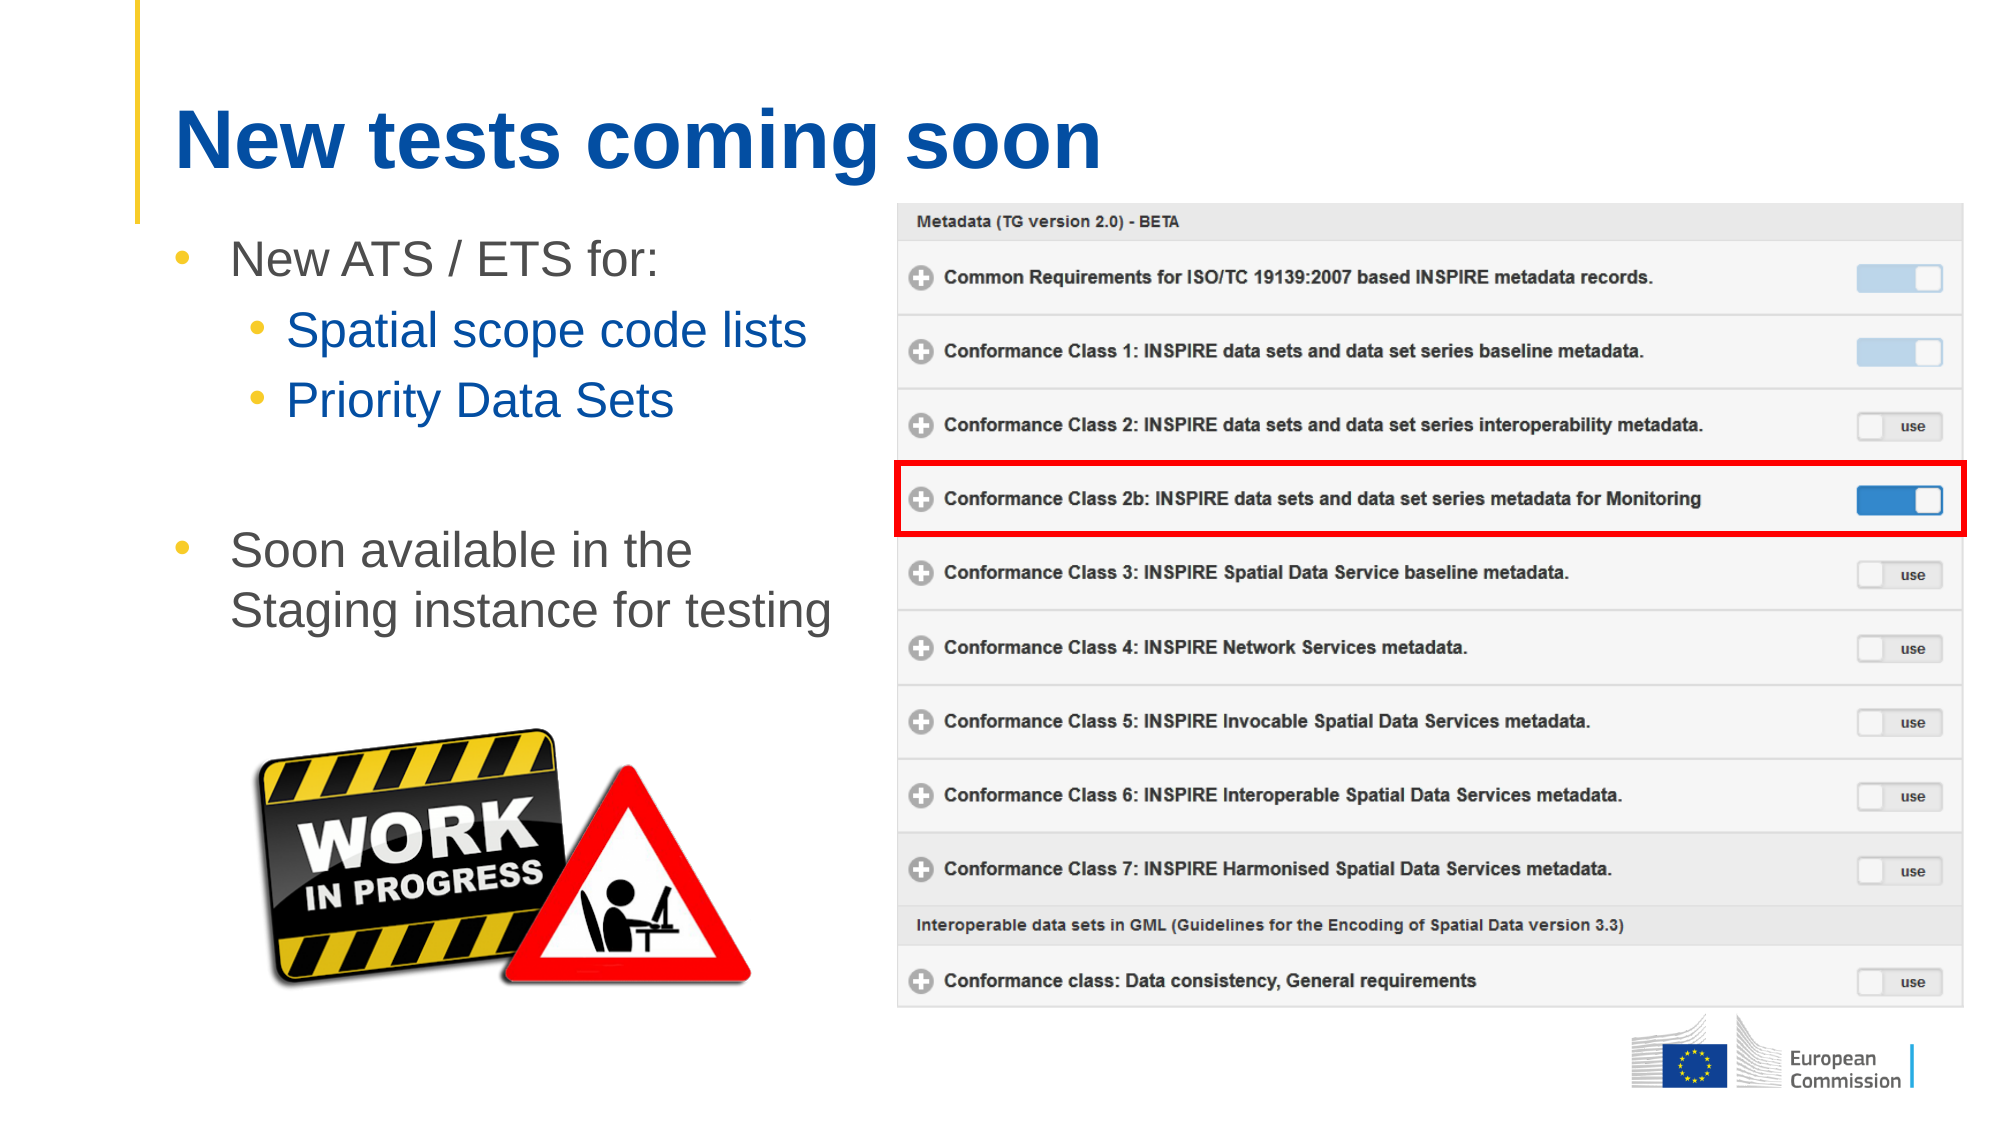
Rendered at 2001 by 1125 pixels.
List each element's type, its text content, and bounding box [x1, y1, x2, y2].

picture [248, 704, 763, 1008]
title New tests coming soon [159, 58, 1843, 187]
picture [1631, 1013, 1915, 1091]
picture [897, 203, 1964, 1008]
list New ATS / ETS for: Spatial scope code lists Priority Data Sets Soon available in the Staging instance for testing [158, 219, 853, 613]
